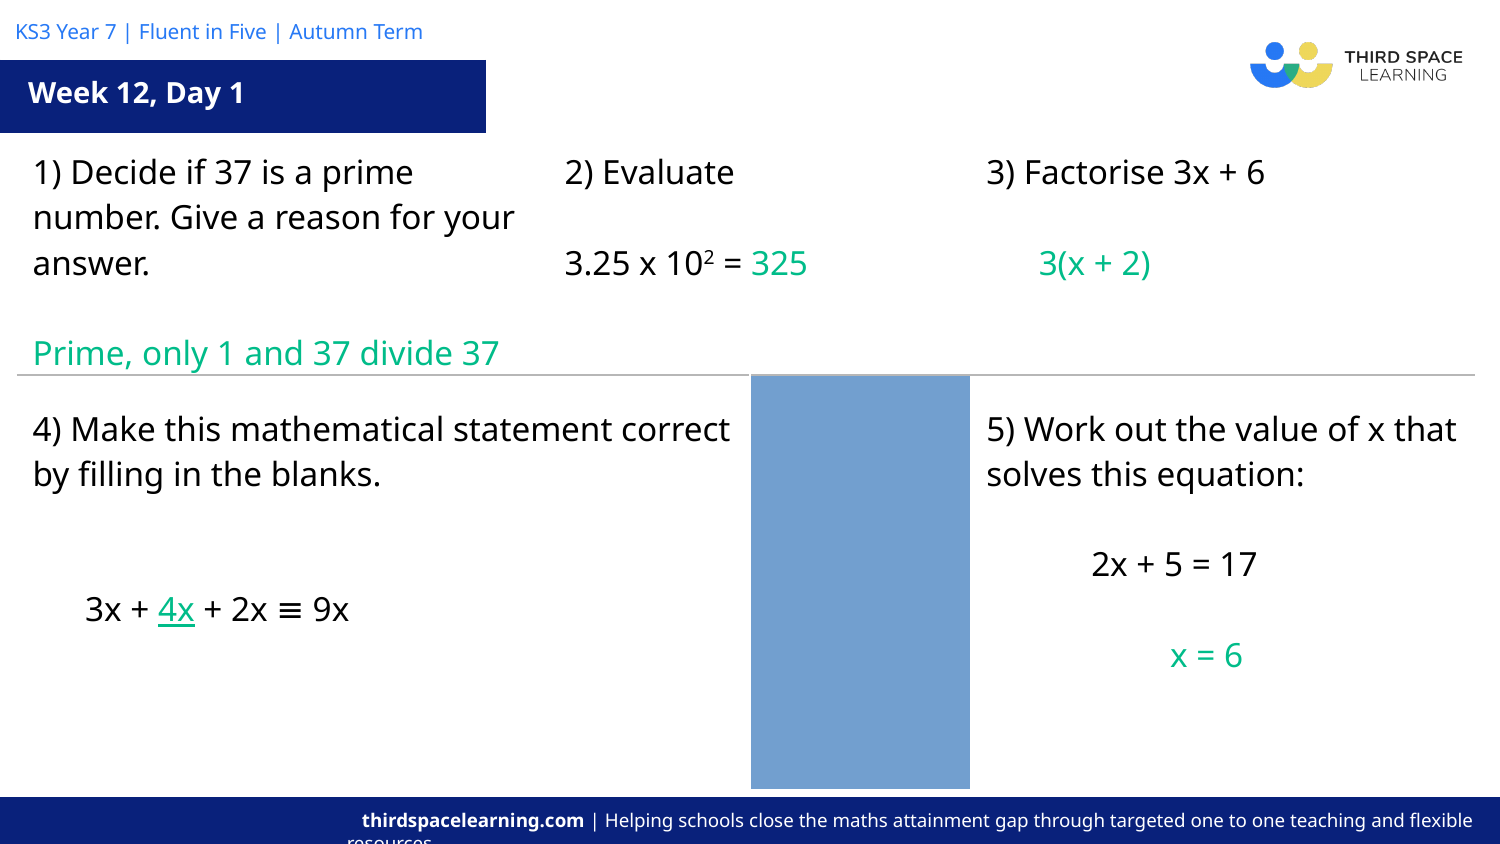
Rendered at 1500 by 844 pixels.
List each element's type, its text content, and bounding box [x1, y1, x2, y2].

table_header 2) Evaluate 3.25 x 102 = 325 [550, 142, 970, 374]
table_cell 5) Work out the value of x that solves this equation: 2x + 5 = 17 x = 6 [972, 376, 1474, 788]
text_box Week 12, Day 1 [13, 59, 383, 125]
table_cell 4) Make this mathematical statement correct by filling in the blanks. 3x + 4x + 2x ≡ 9x [19, 376, 749, 788]
table_header 3) Factorise 3x + 6 3(x + 2) [972, 142, 1474, 374]
picture [1250, 33, 1465, 99]
table_header 1) Decide if 37 is a prime number. Give a reason for your answer. Prime, only 1 and 37 divide 37 [19, 142, 549, 374]
